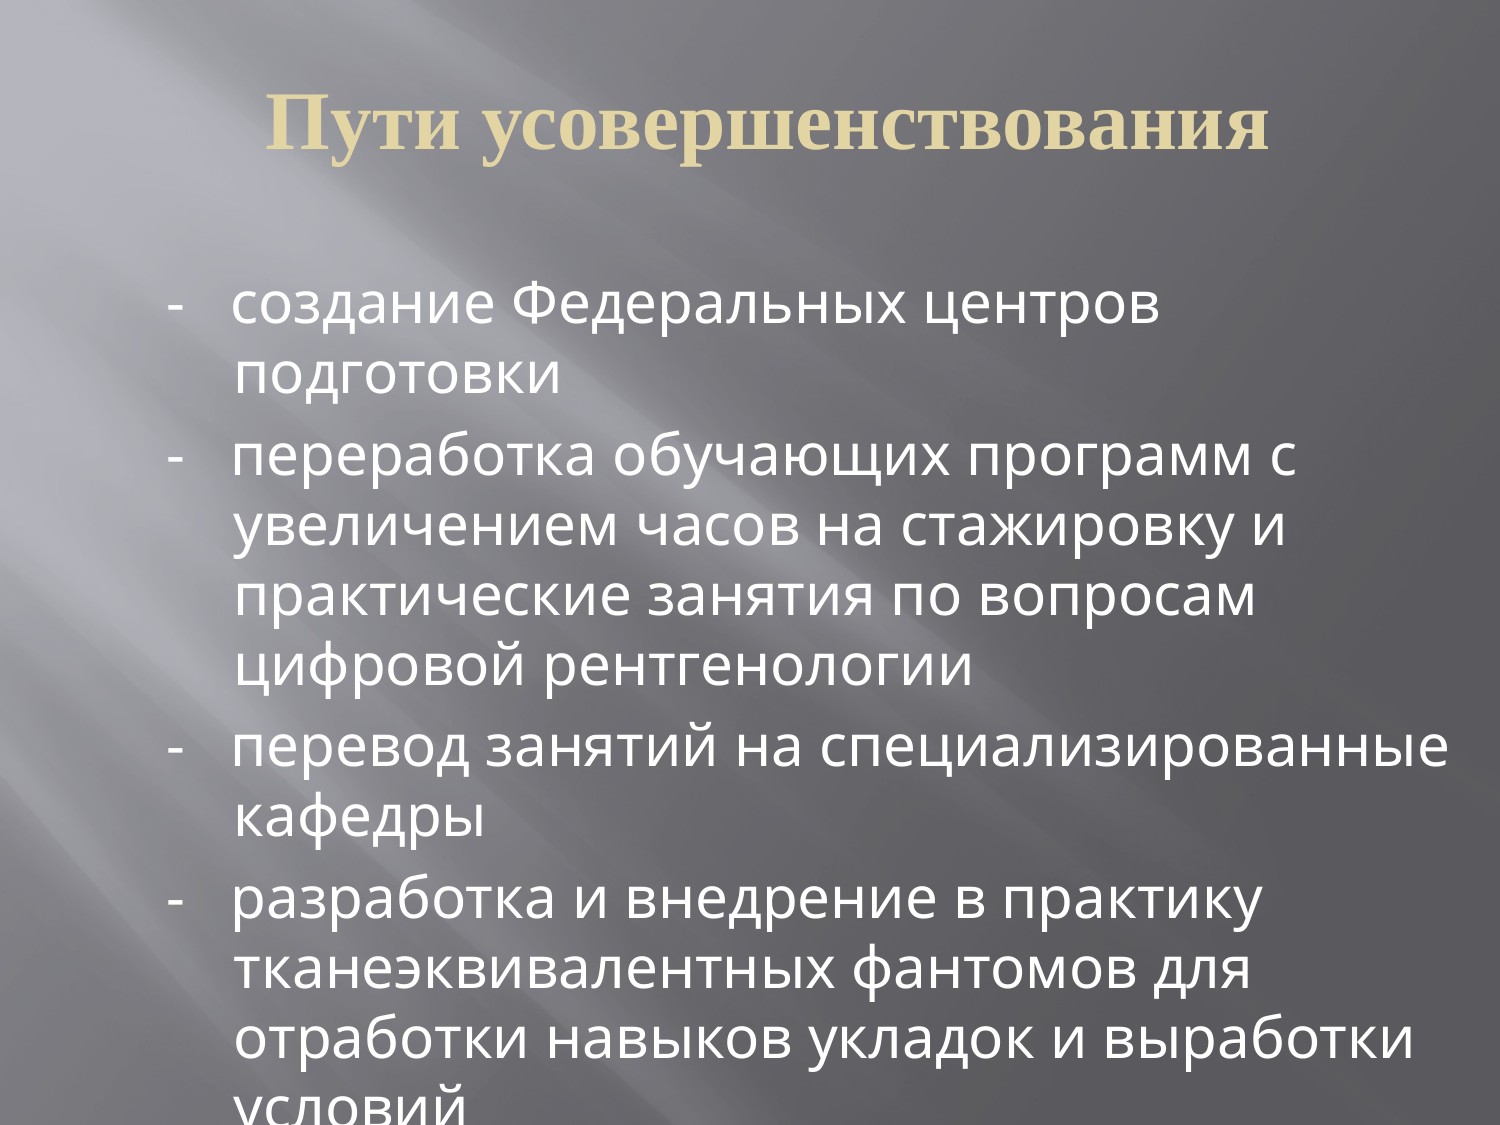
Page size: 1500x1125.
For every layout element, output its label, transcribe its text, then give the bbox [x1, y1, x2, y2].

subtitle - создание Федеральных центров подготовки - переработка обучающих программ с увеличением часов на стажировку и практические занятия по вопросам цифровой рентгенологии - перевод занятий на специализированные кафедры - разработка и внедрение в практику тканеэквивалентных фантомов для отработки навыков укладок и выработки условий [128, 257, 1500, 1008]
text_box Пути усовершенствования [251, 58, 1286, 174]
